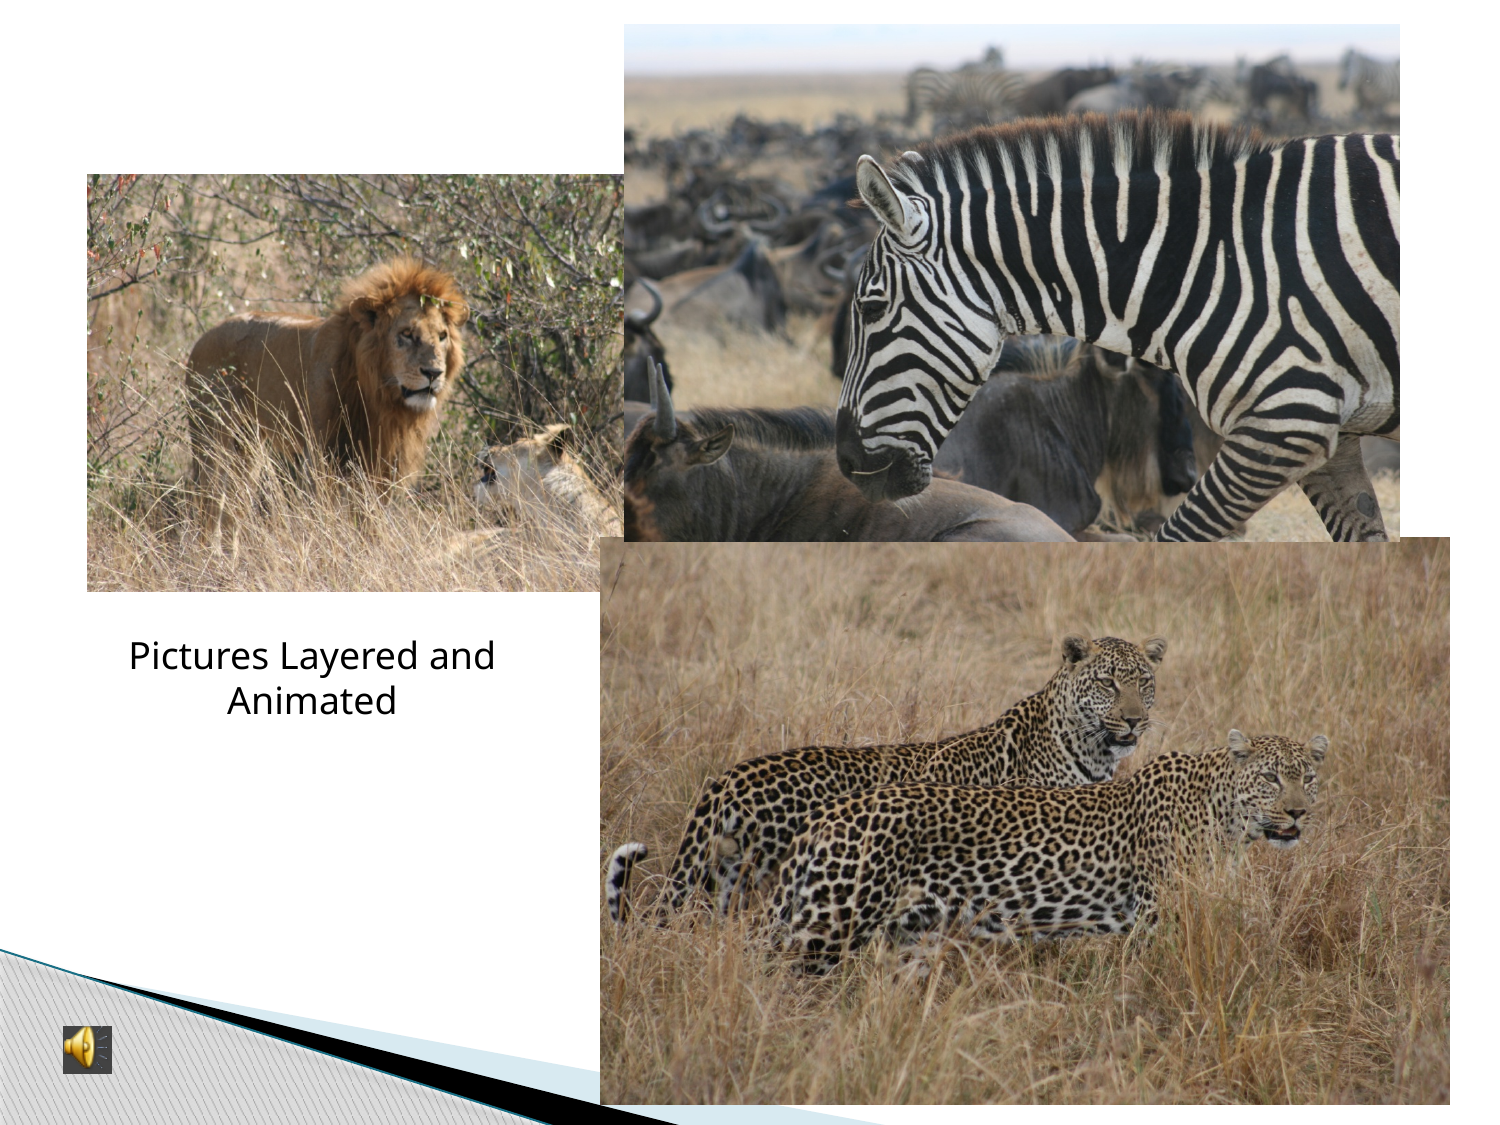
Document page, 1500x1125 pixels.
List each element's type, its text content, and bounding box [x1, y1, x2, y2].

picture [87, 24, 1451, 1105]
picture [62, 1024, 113, 1076]
text_box Pictures Layered and Animated [87, 624, 538, 730]
